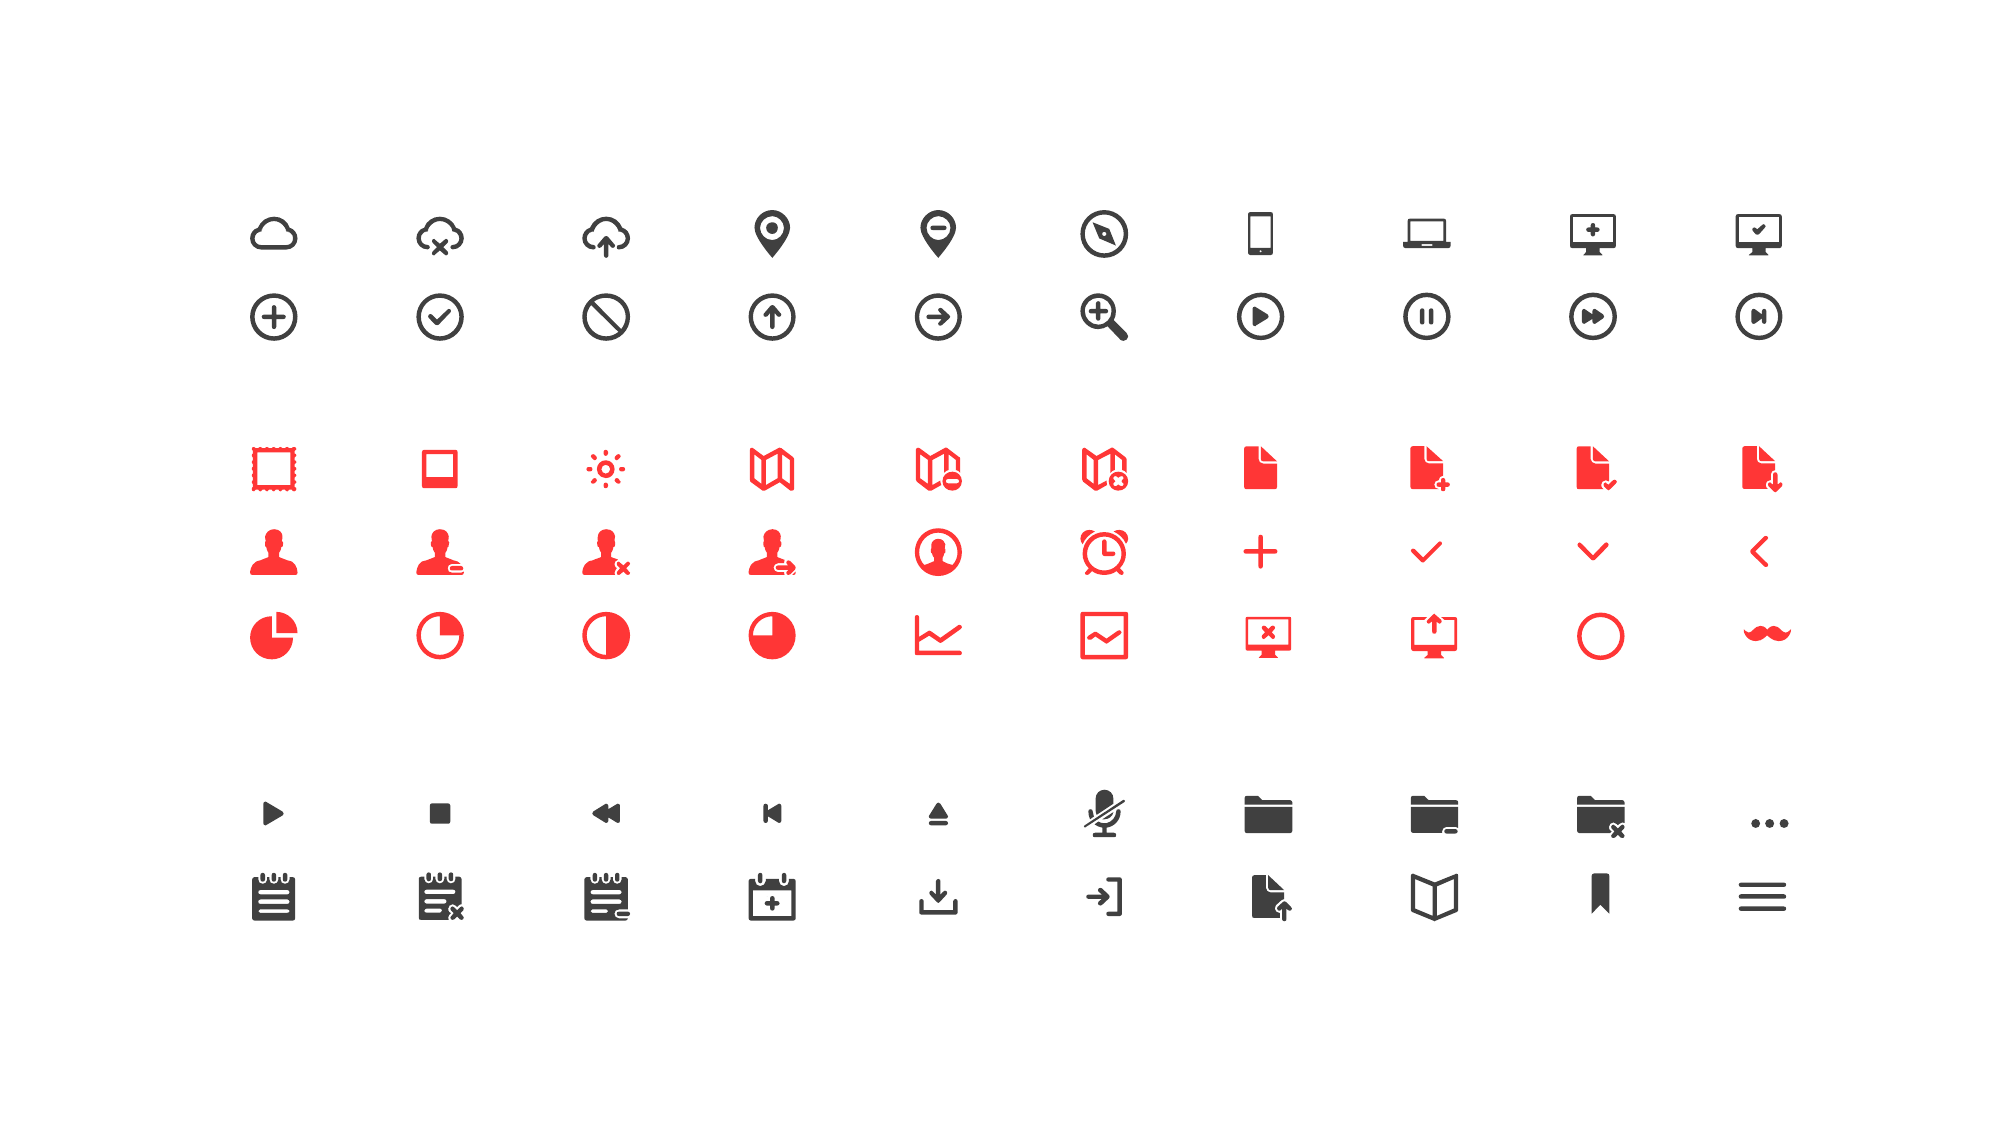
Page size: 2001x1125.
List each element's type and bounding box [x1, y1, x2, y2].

text_box [582, 529, 631, 575]
text_box [1577, 612, 1625, 661]
text_box [1742, 446, 1783, 493]
text_box [748, 293, 796, 341]
text_box [1403, 292, 1451, 341]
text_box [914, 293, 962, 341]
text_box [263, 801, 284, 826]
text_box [757, 872, 763, 884]
text_box [250, 616, 294, 660]
text_box [429, 803, 451, 824]
text_box [749, 447, 795, 491]
text_box [1577, 542, 1609, 561]
text_box [914, 615, 962, 656]
text_box [1751, 818, 1761, 828]
text_box [1244, 446, 1278, 490]
text_box [421, 449, 458, 489]
text_box [614, 454, 621, 461]
text_box [1410, 541, 1442, 563]
text_box [1576, 446, 1617, 491]
text_box [1591, 873, 1610, 914]
text_box [416, 216, 464, 250]
text_box [1410, 806, 1459, 834]
text_box [582, 293, 631, 341]
text_box [584, 872, 631, 921]
text_box [763, 803, 782, 823]
text_box [919, 898, 958, 915]
text_box [582, 216, 631, 258]
text_box [276, 611, 298, 634]
text_box [603, 482, 609, 489]
text_box [592, 803, 620, 823]
text_box [1080, 293, 1129, 341]
text_box [928, 802, 949, 819]
text_box [1245, 616, 1292, 658]
text_box [928, 820, 949, 826]
text_box [431, 238, 449, 256]
text_box [748, 529, 796, 575]
text_box [1244, 795, 1293, 805]
text_box [1577, 795, 1625, 805]
text_box [748, 878, 796, 921]
text_box [590, 454, 597, 461]
text_box [614, 478, 621, 484]
text_box [416, 293, 464, 341]
text_box [1743, 625, 1792, 642]
text_box [416, 529, 464, 575]
text_box [1738, 906, 1787, 911]
text_box [1080, 210, 1129, 258]
text_box [915, 447, 962, 491]
text_box [1243, 534, 1278, 569]
text_box [781, 872, 787, 884]
text_box [1403, 218, 1451, 249]
text_box [250, 293, 298, 341]
text_box [914, 528, 962, 577]
text_box [1080, 611, 1129, 660]
text_box [1735, 214, 1782, 256]
text_box [1410, 795, 1459, 805]
text_box [1248, 212, 1273, 256]
text_box [1244, 806, 1293, 834]
text_box [1410, 446, 1450, 492]
text_box [250, 529, 298, 575]
text_box [1750, 535, 1769, 567]
text_box [1410, 873, 1459, 922]
text_box [1086, 887, 1110, 906]
text_box [250, 216, 298, 250]
text_box [416, 611, 464, 660]
text_box [754, 210, 791, 258]
text_box [1080, 529, 1129, 575]
text_box [1569, 292, 1617, 341]
text_box [920, 210, 957, 258]
text_box [418, 872, 464, 920]
text_box [582, 611, 631, 660]
text_box [251, 446, 297, 492]
text_box [929, 878, 948, 903]
text_box [1779, 818, 1789, 828]
text_box [1106, 877, 1122, 917]
text_box [1570, 214, 1616, 256]
text_box [1083, 789, 1126, 838]
text_box [252, 872, 296, 921]
text_box [748, 611, 796, 660]
text_box [1252, 875, 1292, 922]
text_box [1236, 292, 1285, 341]
text_box [590, 478, 597, 484]
text_box [596, 460, 615, 479]
text_box [1577, 806, 1625, 838]
text_box [1738, 894, 1787, 899]
text_box [1082, 447, 1129, 491]
text_box [603, 449, 609, 456]
text_box [1735, 292, 1783, 341]
text_box [1411, 613, 1458, 659]
text_box [1738, 882, 1787, 887]
text_box [1765, 818, 1775, 828]
